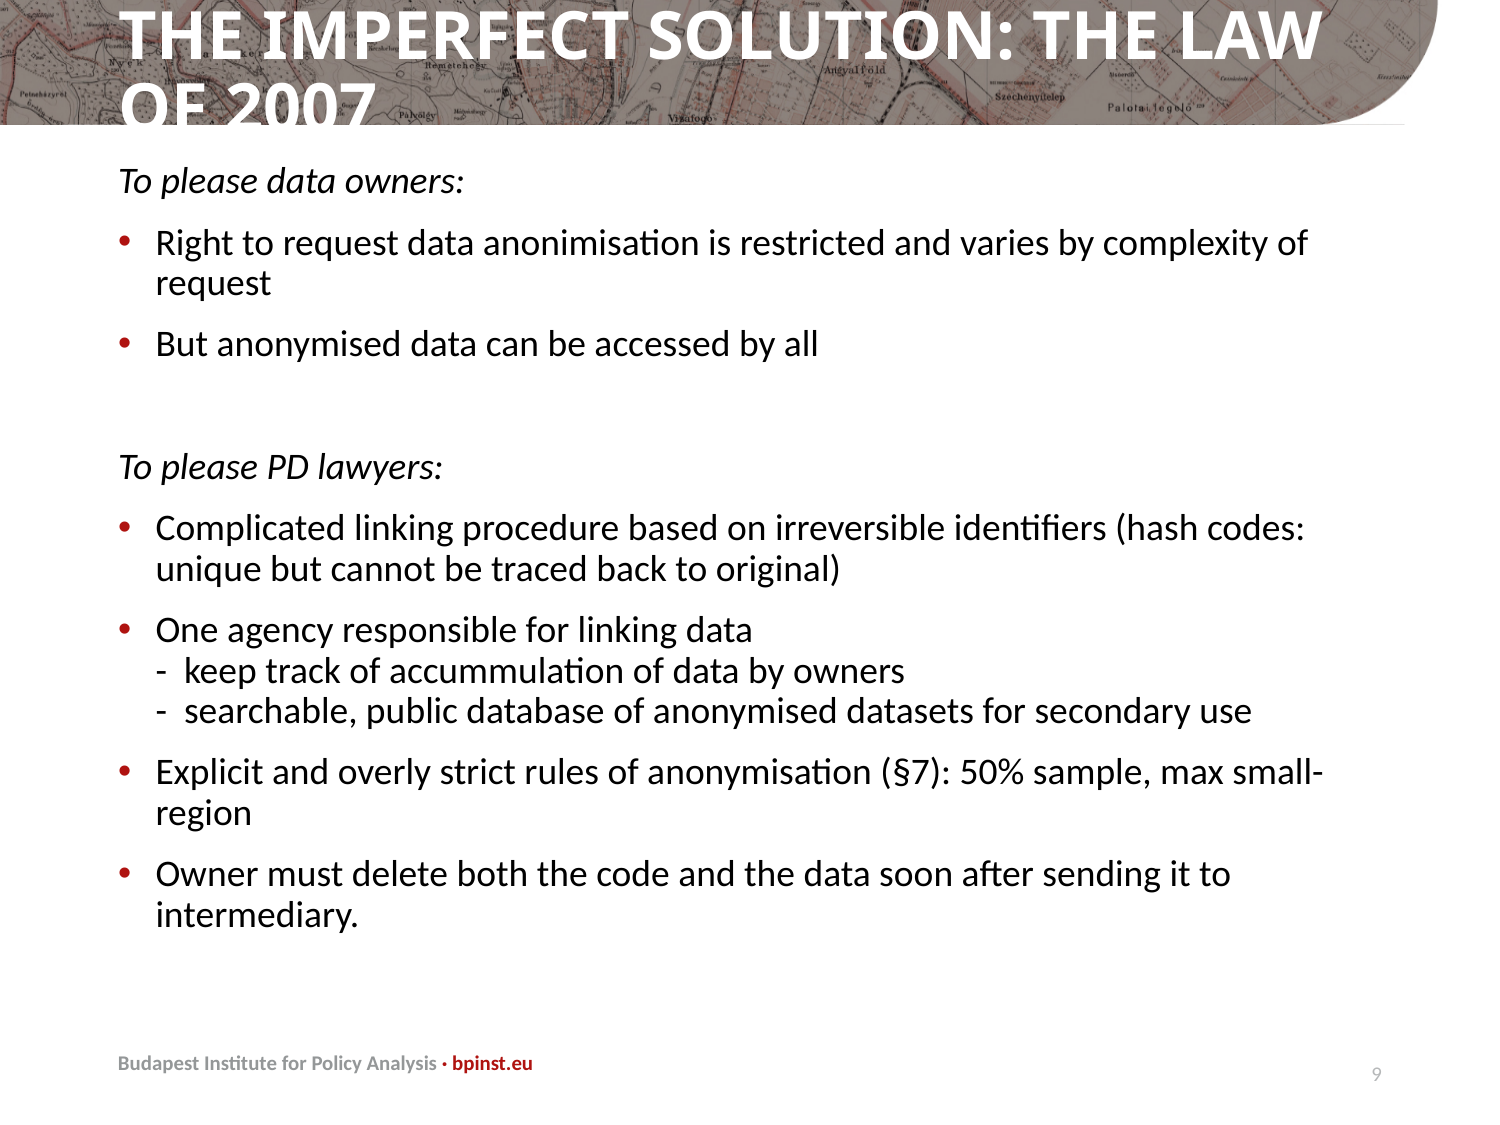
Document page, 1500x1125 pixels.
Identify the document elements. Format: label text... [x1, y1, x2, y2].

picture [0, 0, 1500, 125]
title The imperfect solution: the law of 2007 [103, 26, 1397, 122]
list To please data owners: Right to request data anonimisation is restricted and varies by complexity of request But anonymised data can be accessed by all To please PD lawyers: Complicated linking procedure based on irreversible identifiers (hash codes: unique but cannot be traced back to original) One agency responsible for linking data - keep track of accummulation of data by owners - searchable, public database of anonymised datasets for secondary use Explicit and overly strict rules of anonymisation (§7): 50% sample, max small-region Owner must delete both the code and the data soon after sending it to intermediary. [103, 154, 1397, 1010]
slide_number 8 [1059, 1042, 1397, 1103]
